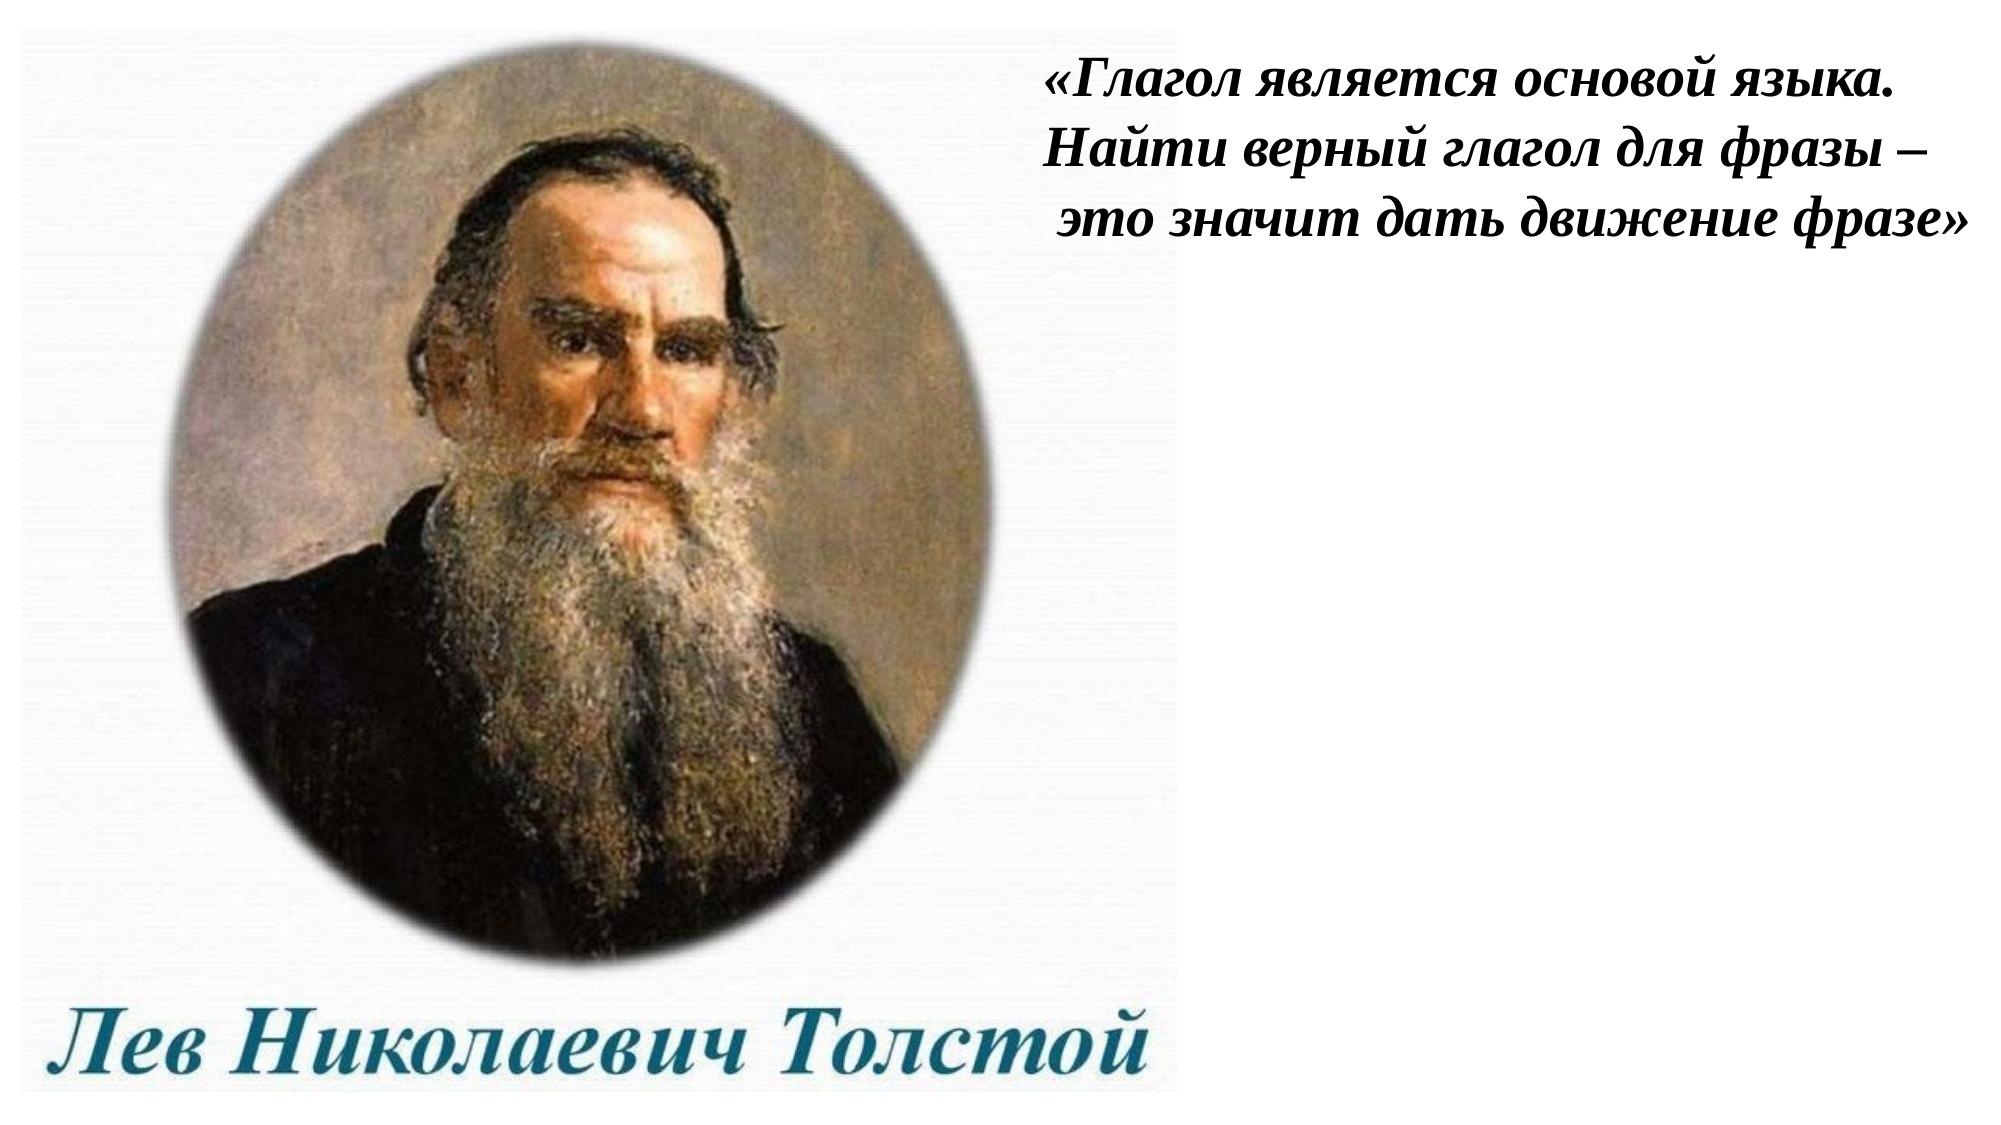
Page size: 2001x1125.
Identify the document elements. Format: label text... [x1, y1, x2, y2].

picture [20, 30, 1178, 1093]
text_box «Глагол является основой языка. Найти верный глагол для фразы – это значит дать движение фразе» [1178, 30, 2000, 256]
